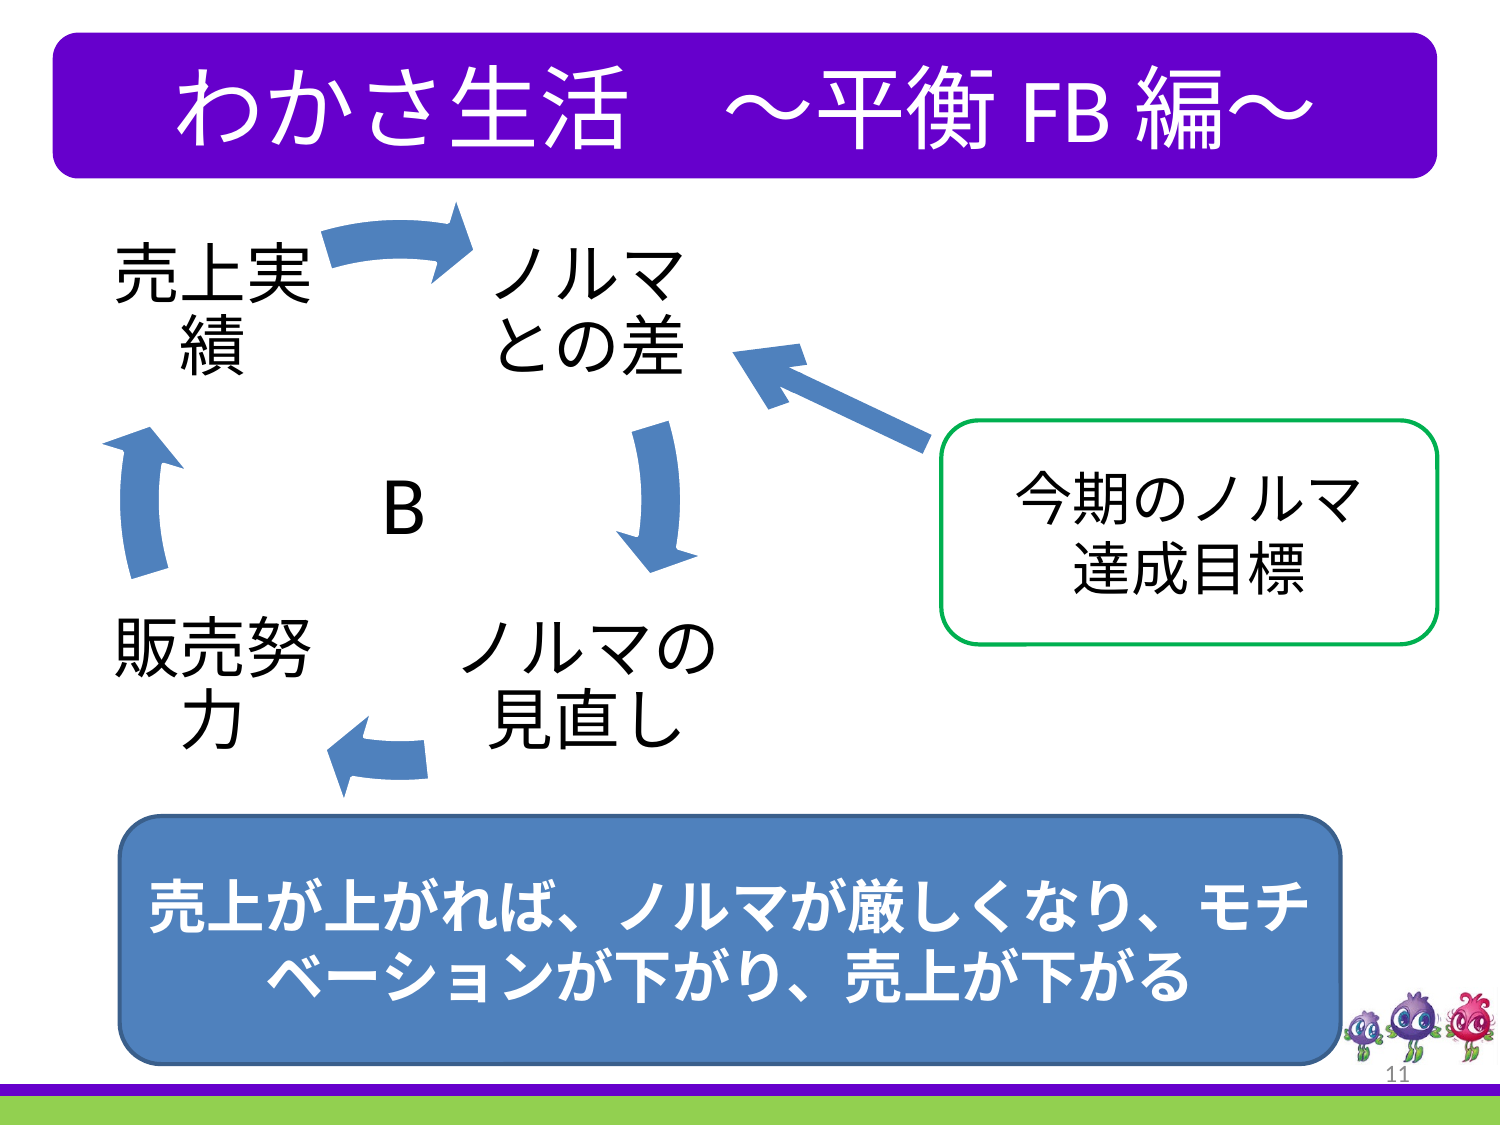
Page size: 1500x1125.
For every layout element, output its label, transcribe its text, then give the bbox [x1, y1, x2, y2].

picture [1340, 987, 1498, 1065]
text_box わかさ生活 ～平衡FB編～ [52, 32, 1438, 179]
text_box 売上が上がれば、ノルマが厳しくなり、モチベーションが下がり、売上が下がる [117, 813, 1343, 1067]
text_box [0, 1084, 1500, 1096]
text_box 今期のノルマ 達成目標 [939, 418, 1440, 647]
text_box [0, 1096, 1500, 1125]
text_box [51, 189, 783, 811]
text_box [732, 351, 928, 445]
slide_number 11 [1074, 1049, 1425, 1084]
